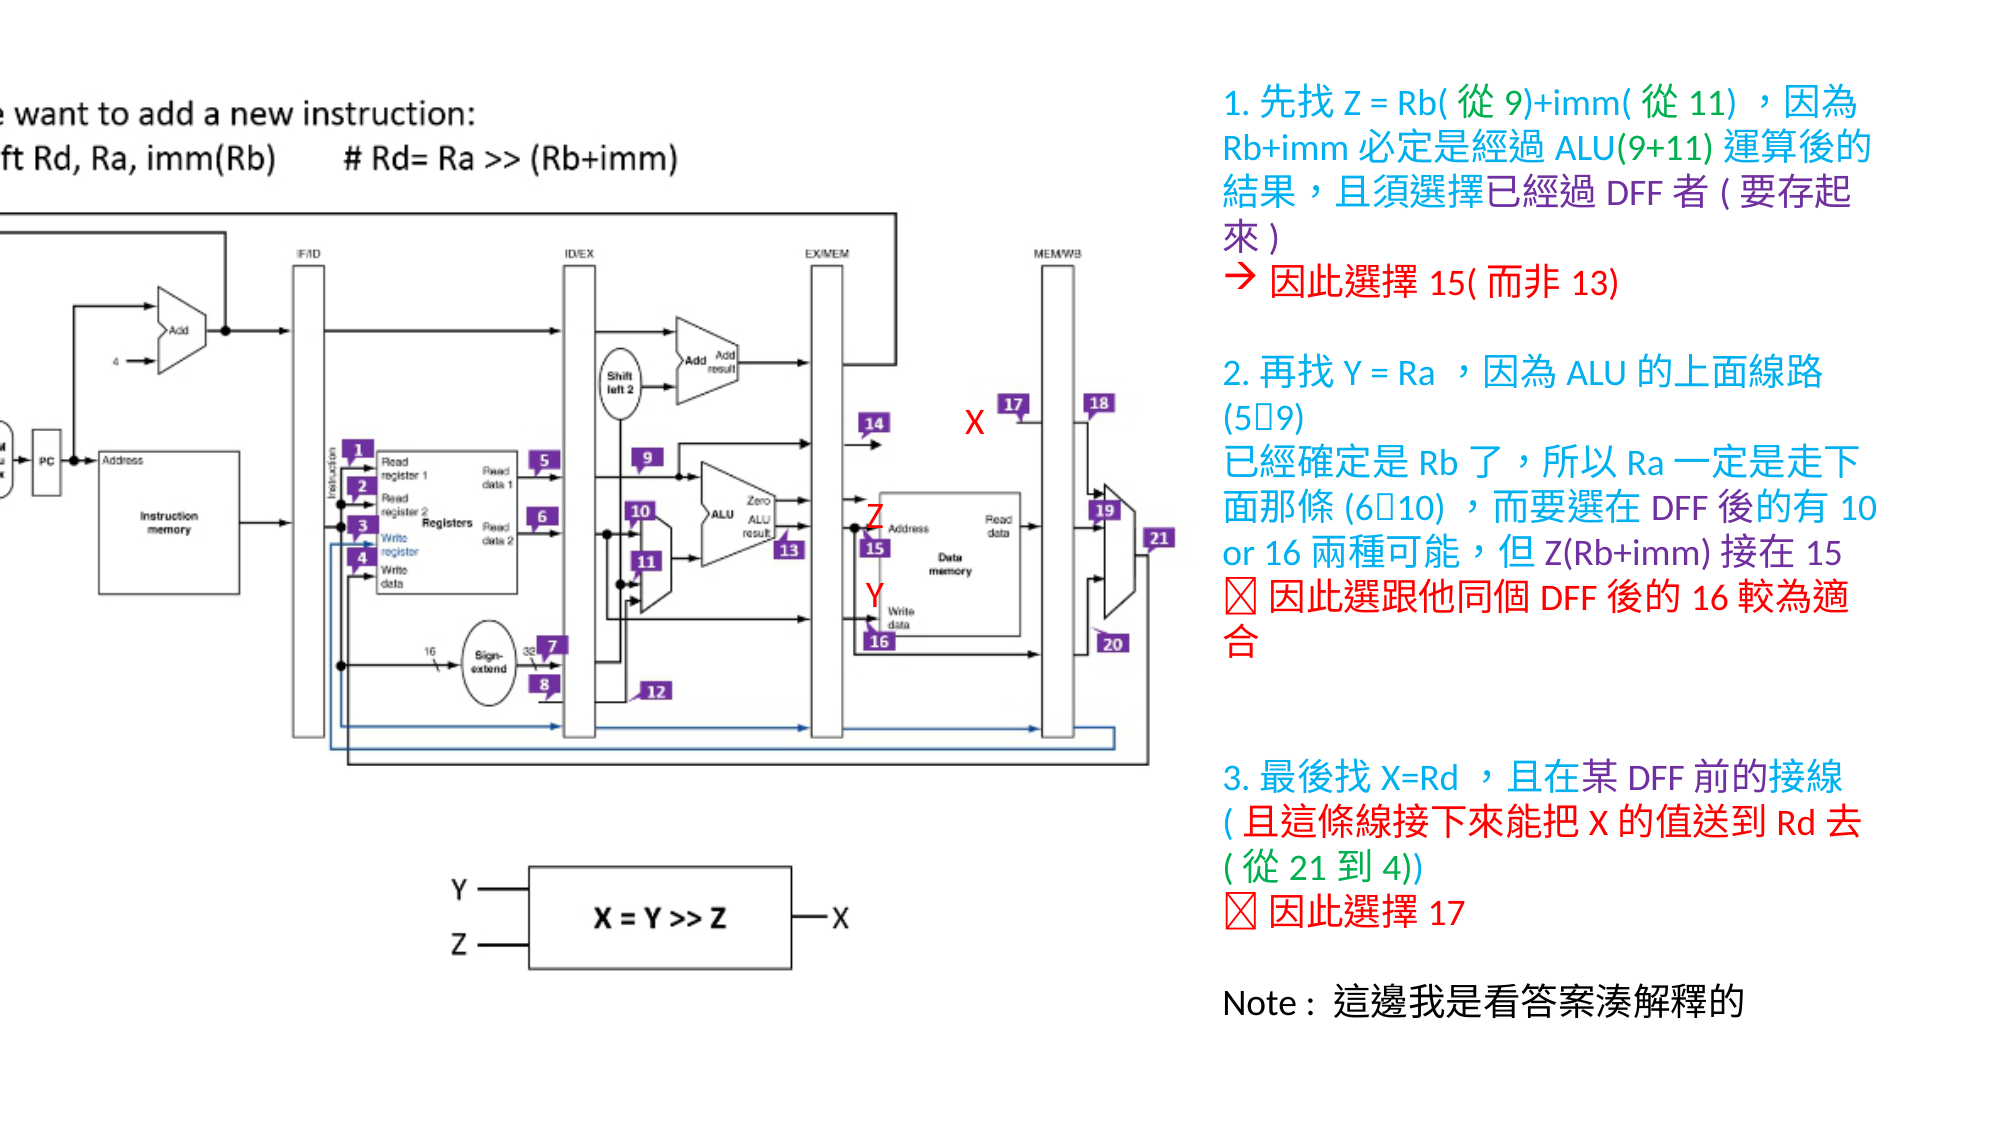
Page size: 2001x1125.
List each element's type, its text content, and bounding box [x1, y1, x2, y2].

picture [0, 52, 1199, 1008]
text_box 1.先找Z = Rb(從9)+imm(從11)，因為Rb+imm必定是經過ALU(9+11)運算後的結果，且須選擇已經過DFF者(要存起來) 因此選擇15(而非13) 2.再找Y = Ra，因為ALU的上面線路(59) 已經確定是Rb了，所以Ra一定是走下面那條(610)，而要選在DFF後的有10 or 16兩種可能，但Z(Rb+imm)接在15 因此選跟他同個DFF後的16較為適合 3.最後找X=Rd，且在某DFF前的接線(且這條線接下來能把X的值送到Rd去(從21到4)) 因此選擇17 Note : 這邊我是看答案湊解釋的 [1207, 70, 1896, 1121]
